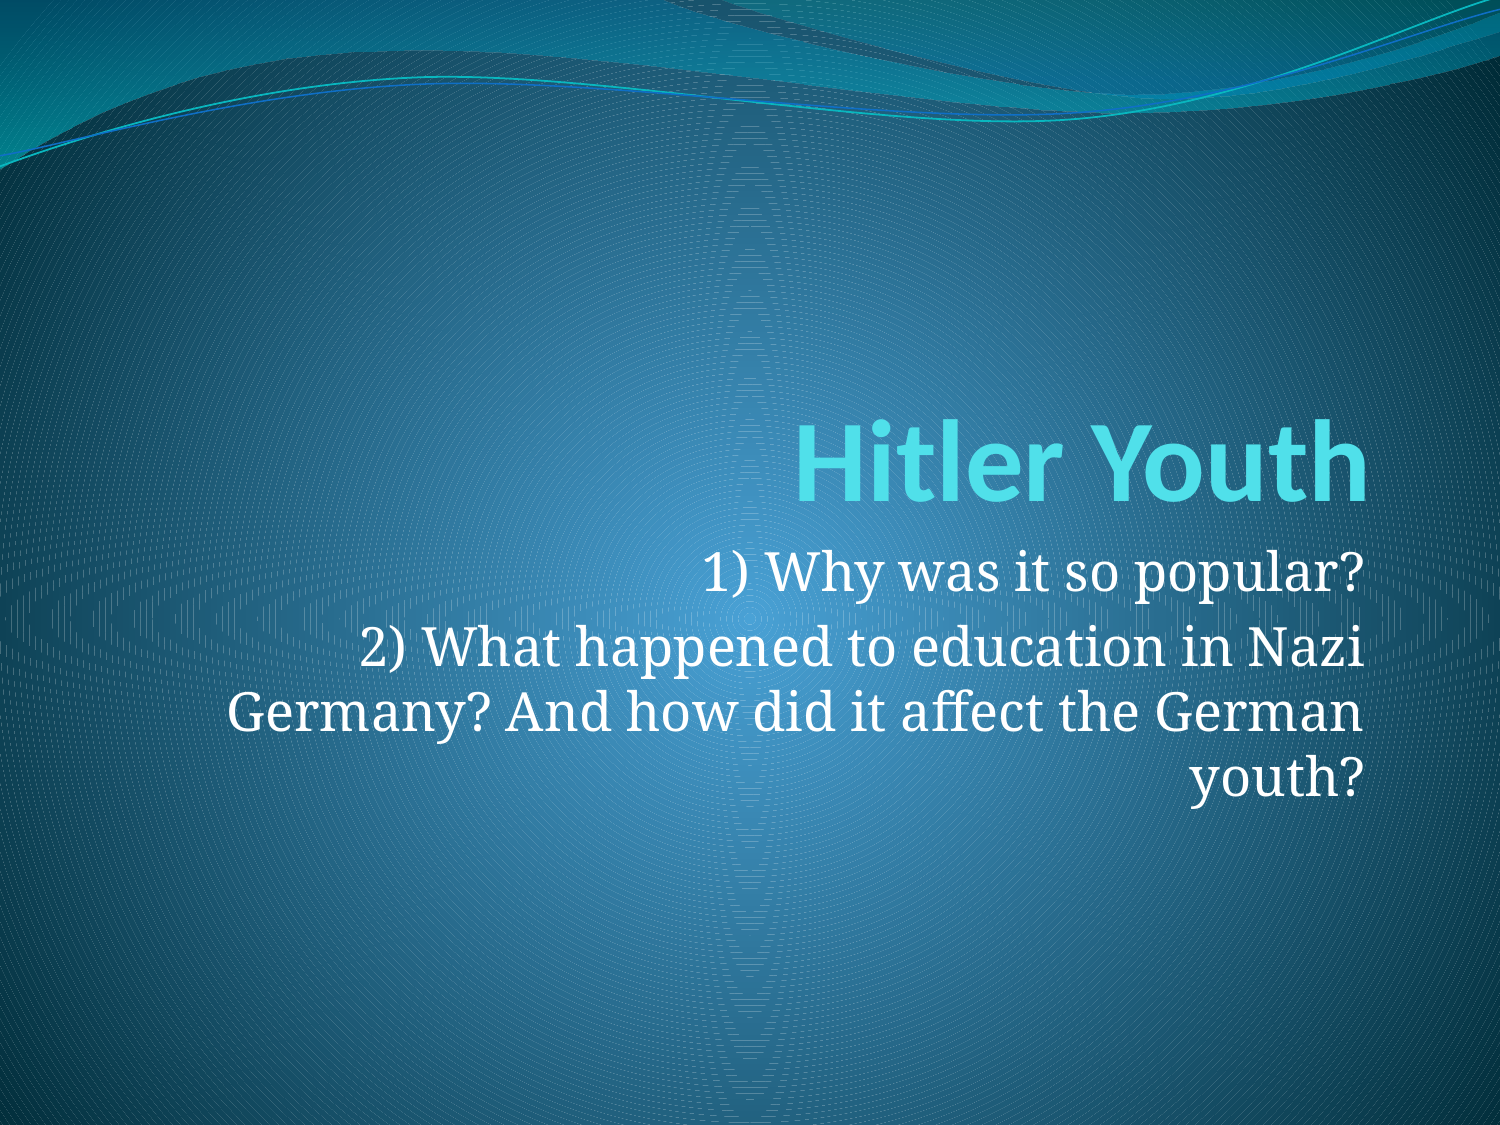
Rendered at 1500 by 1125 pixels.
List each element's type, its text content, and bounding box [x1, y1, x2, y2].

title Hitler Youth [87, 224, 1376, 525]
subtitle 1) Why was it so popular? 2) What happened to education in Nazi Germany? And how did it affect the German youth? [87, 529, 1376, 818]
